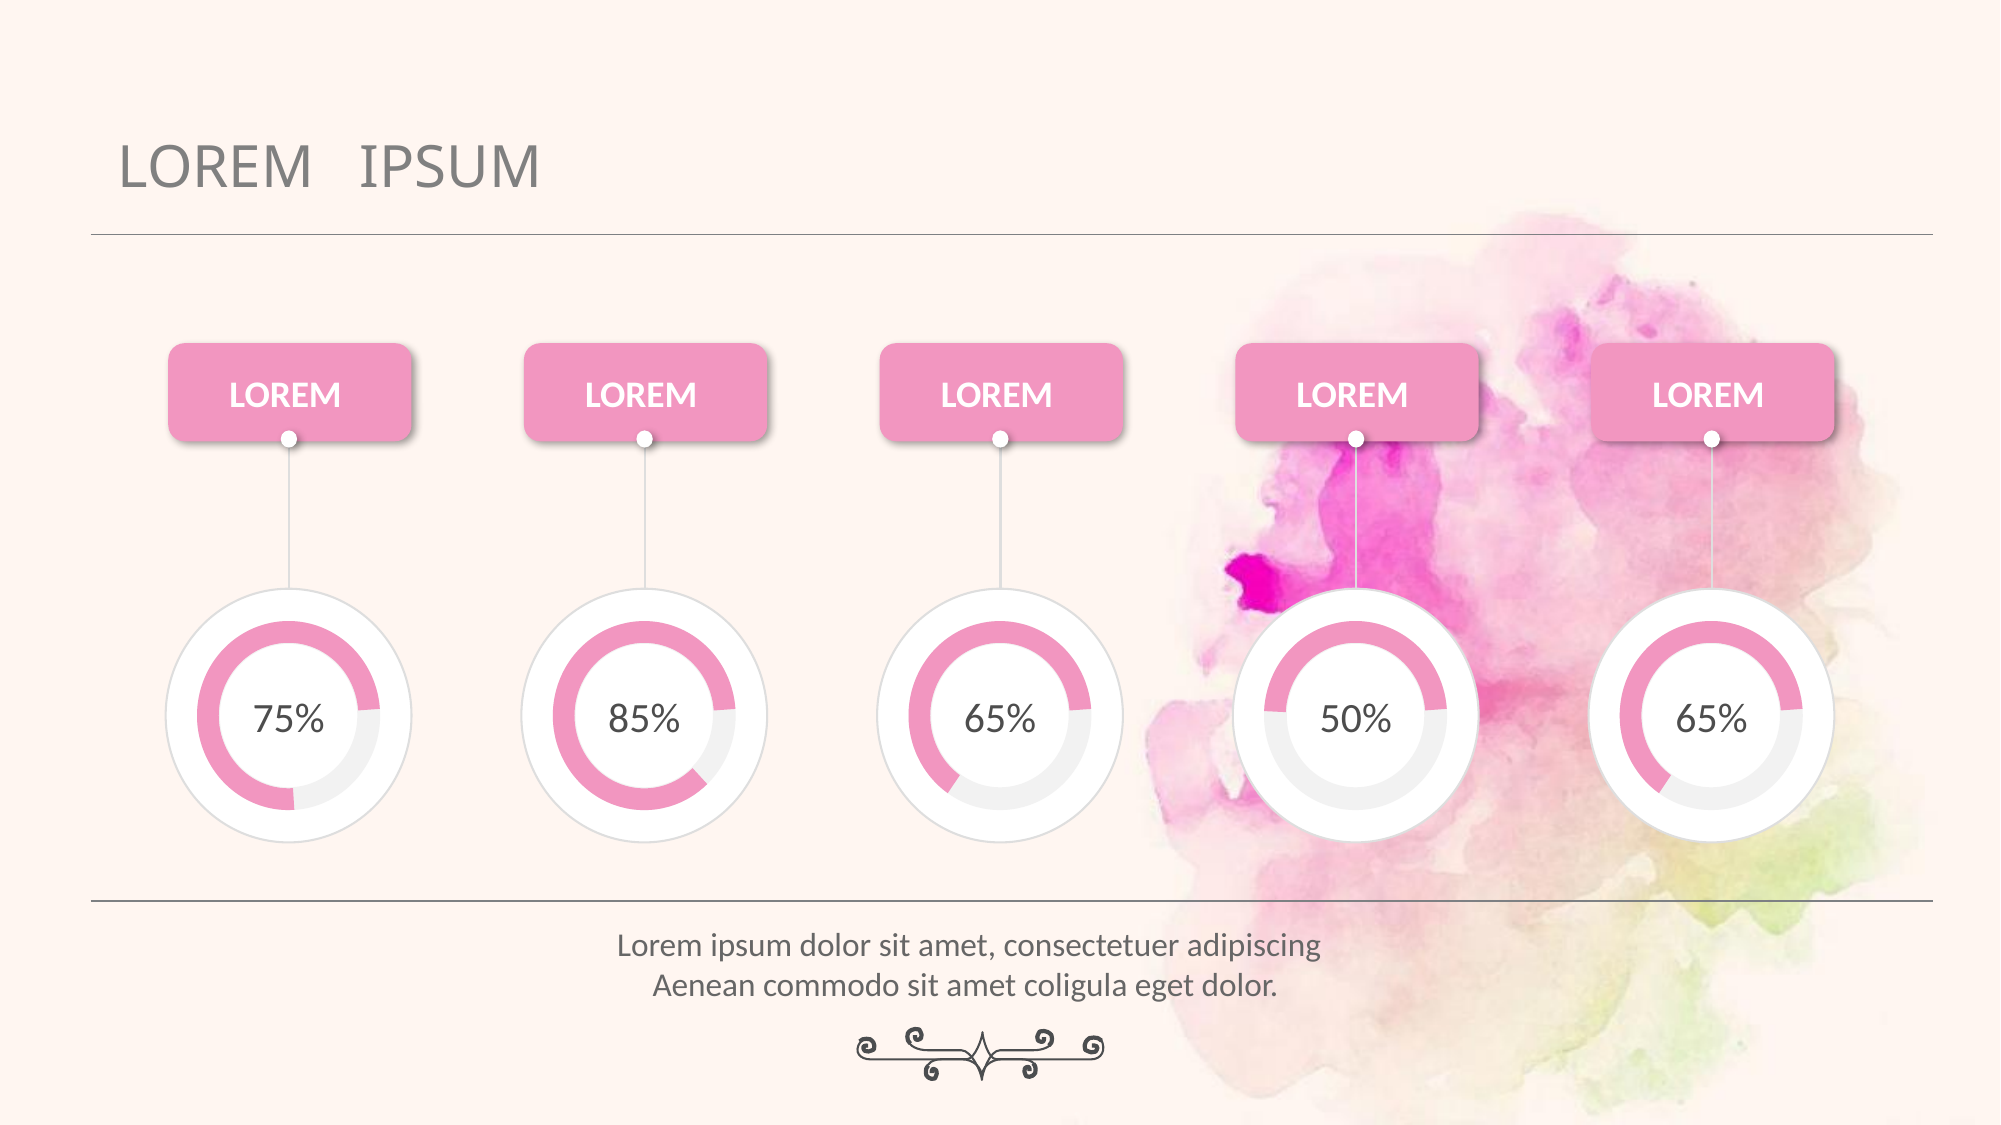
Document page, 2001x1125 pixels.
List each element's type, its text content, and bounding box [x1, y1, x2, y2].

text_box Lorem ipsum dolor sit amet, consectetuer adipiscing Aenean commodo sit amet coligula eget dolor. [602, 916, 1338, 1051]
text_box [851, 1037, 901, 1078]
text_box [1059, 1037, 1111, 1078]
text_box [925, 1032, 1037, 1080]
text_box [906, 1028, 1054, 1081]
text_box LOREM IPSUM [103, 89, 628, 233]
text_box [0, 0, 2000, 1125]
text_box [165, 342, 1835, 843]
